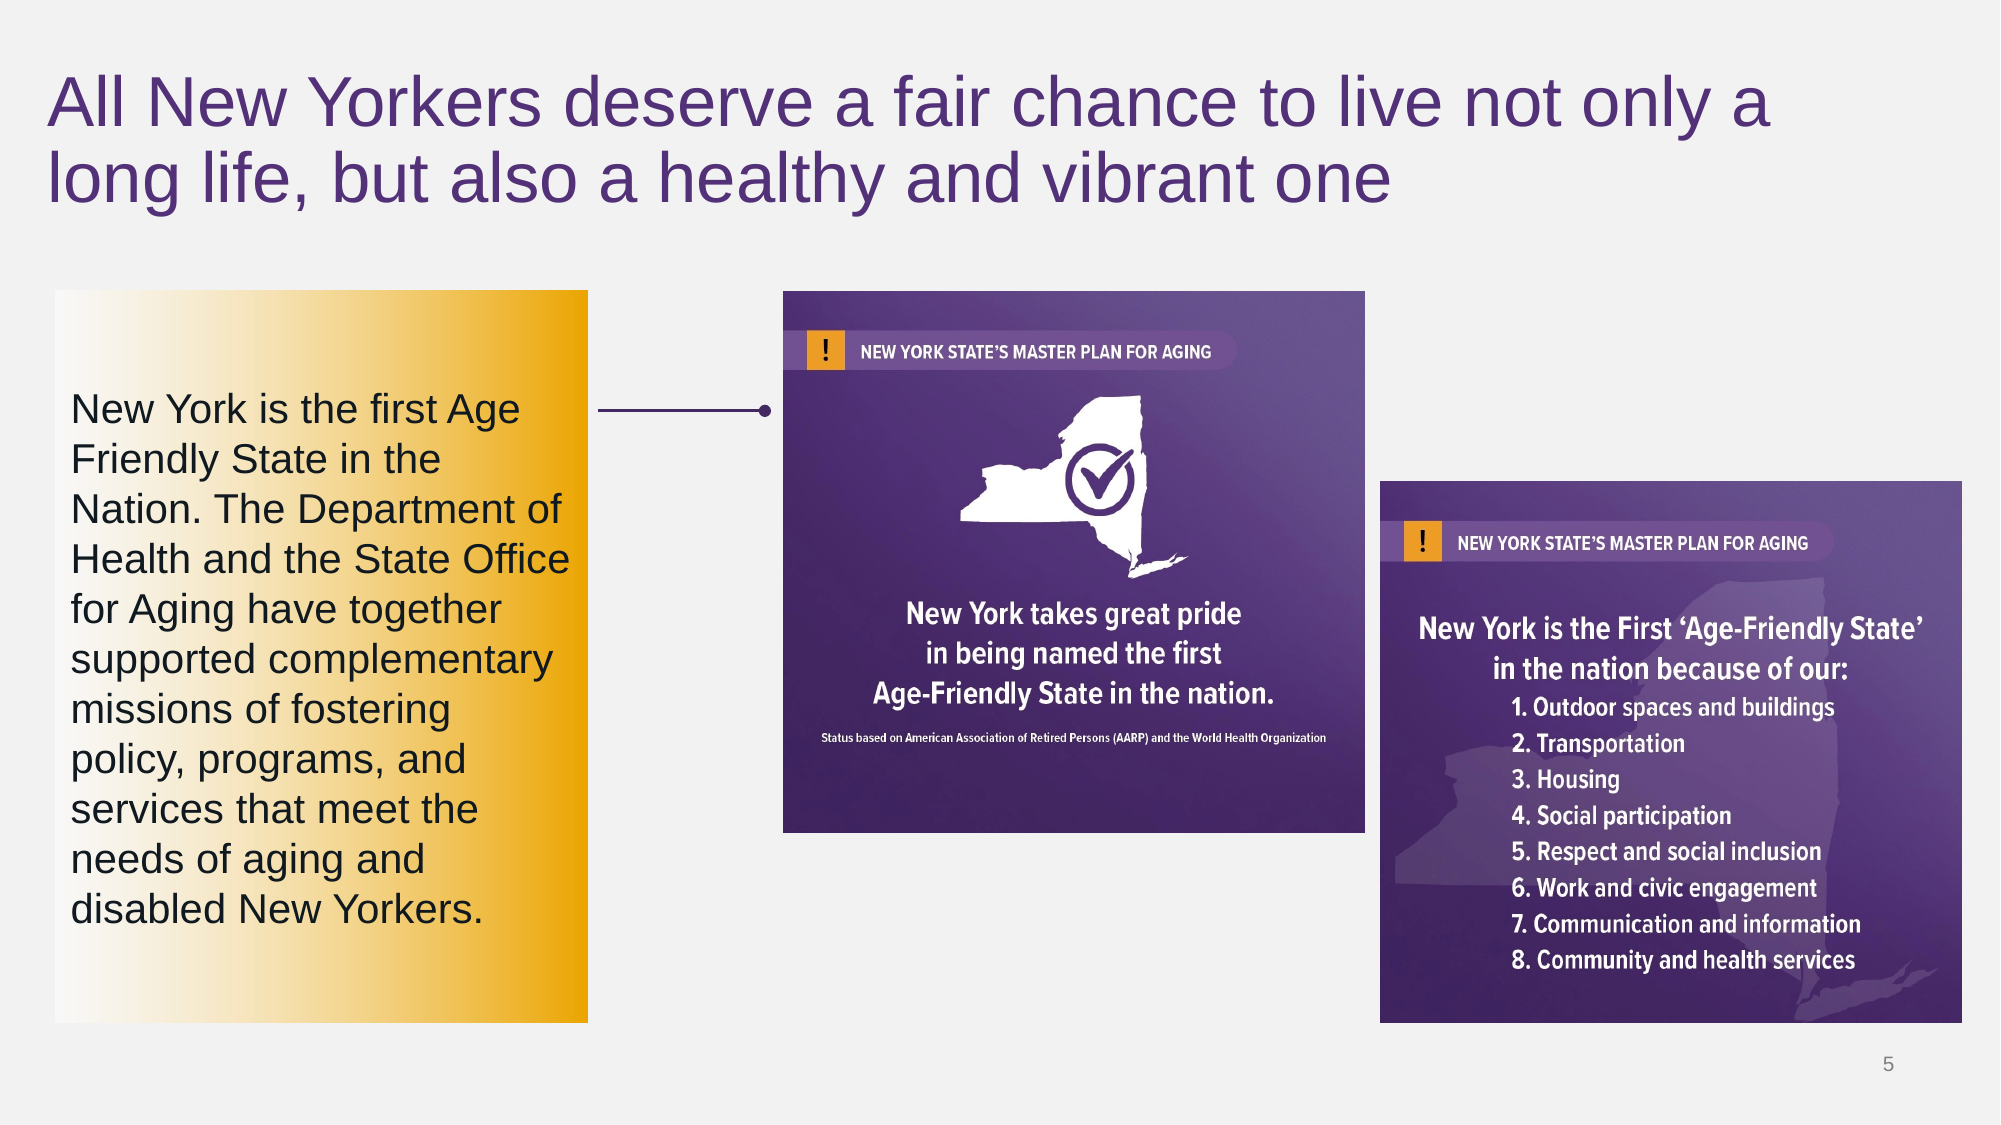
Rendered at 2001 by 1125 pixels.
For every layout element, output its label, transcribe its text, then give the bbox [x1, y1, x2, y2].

text_box New York is the first Age Friendly State in the Nation. The Department of Health and the State Office for Aging have together supported complementary missions of fostering policy, programs, and services that meet the needs of aging and disabled New Yorkers. [55, 290, 588, 1024]
picture [1380, 481, 1962, 1024]
text_box All New Yorkers deserve a fair chance to live not only a long life, but also a healthy and vibrant one [33, 57, 1827, 135]
picture [782, 290, 1365, 833]
